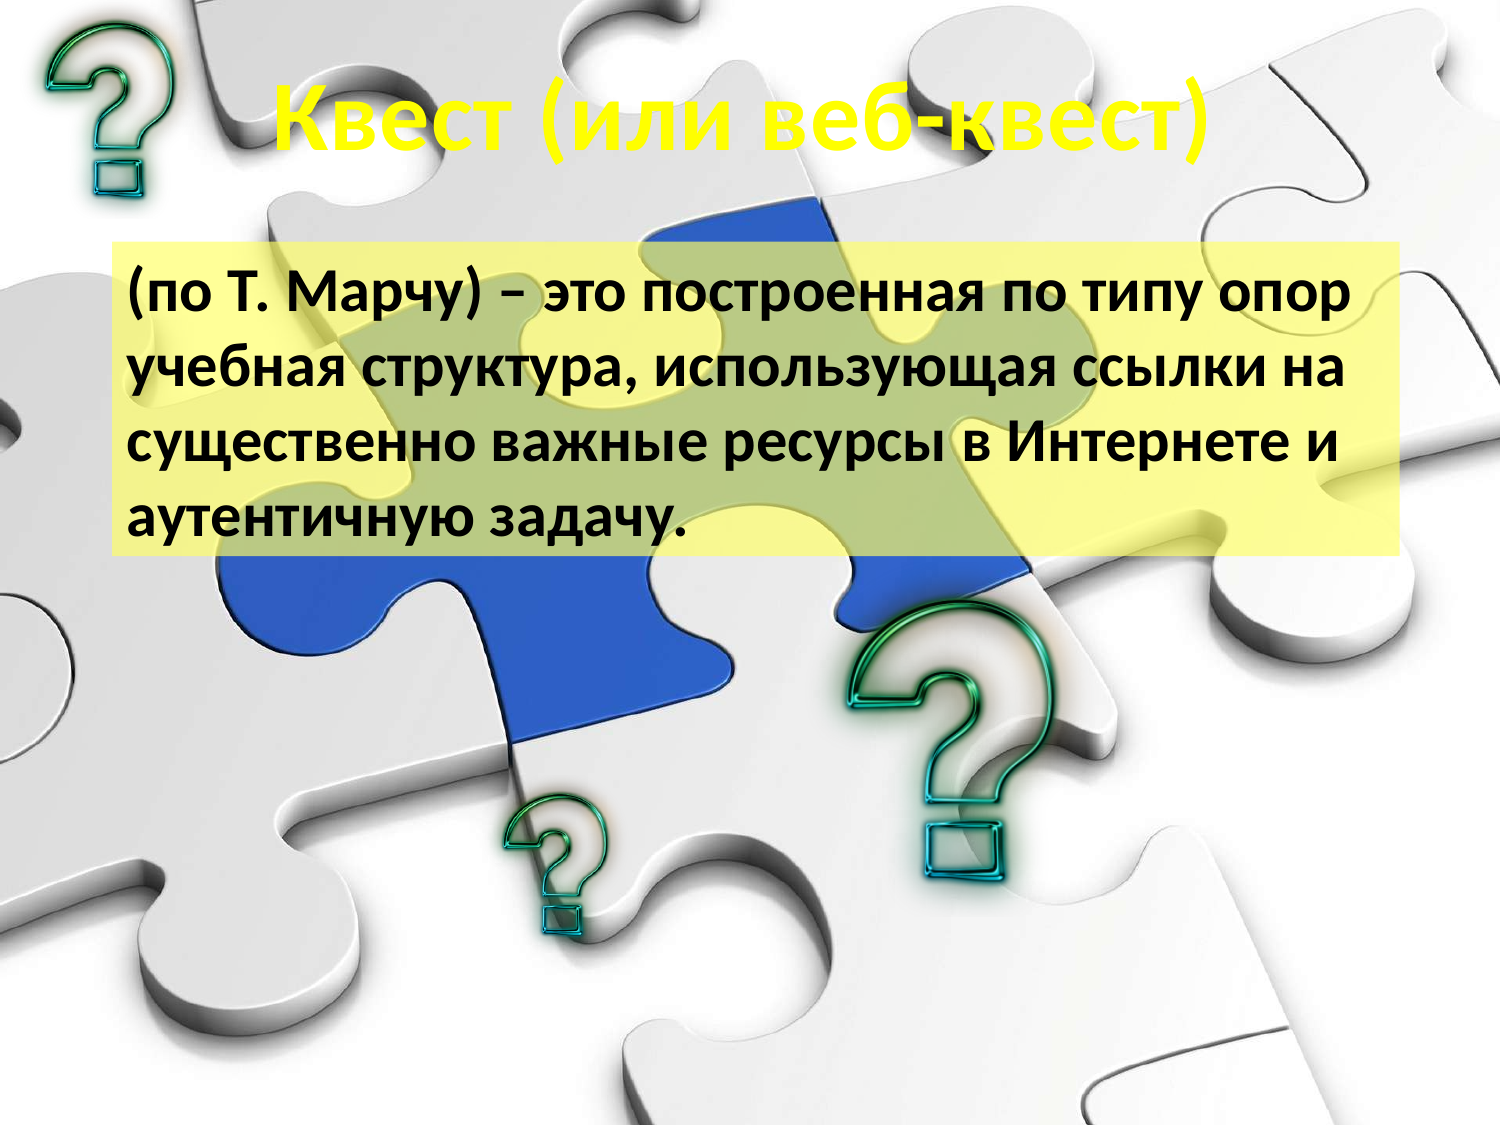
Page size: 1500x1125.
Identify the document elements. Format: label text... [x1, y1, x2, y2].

text_box Квест (или веб-квест) [257, 42, 1278, 178]
text_box (по Т. Марчу) – это построенная по типу опор учебная структура, использующая ссылки на существенно важные ресурсы в Интернете и аутентичную задачу. [112, 241, 1400, 557]
picture [0, 0, 1500, 1125]
